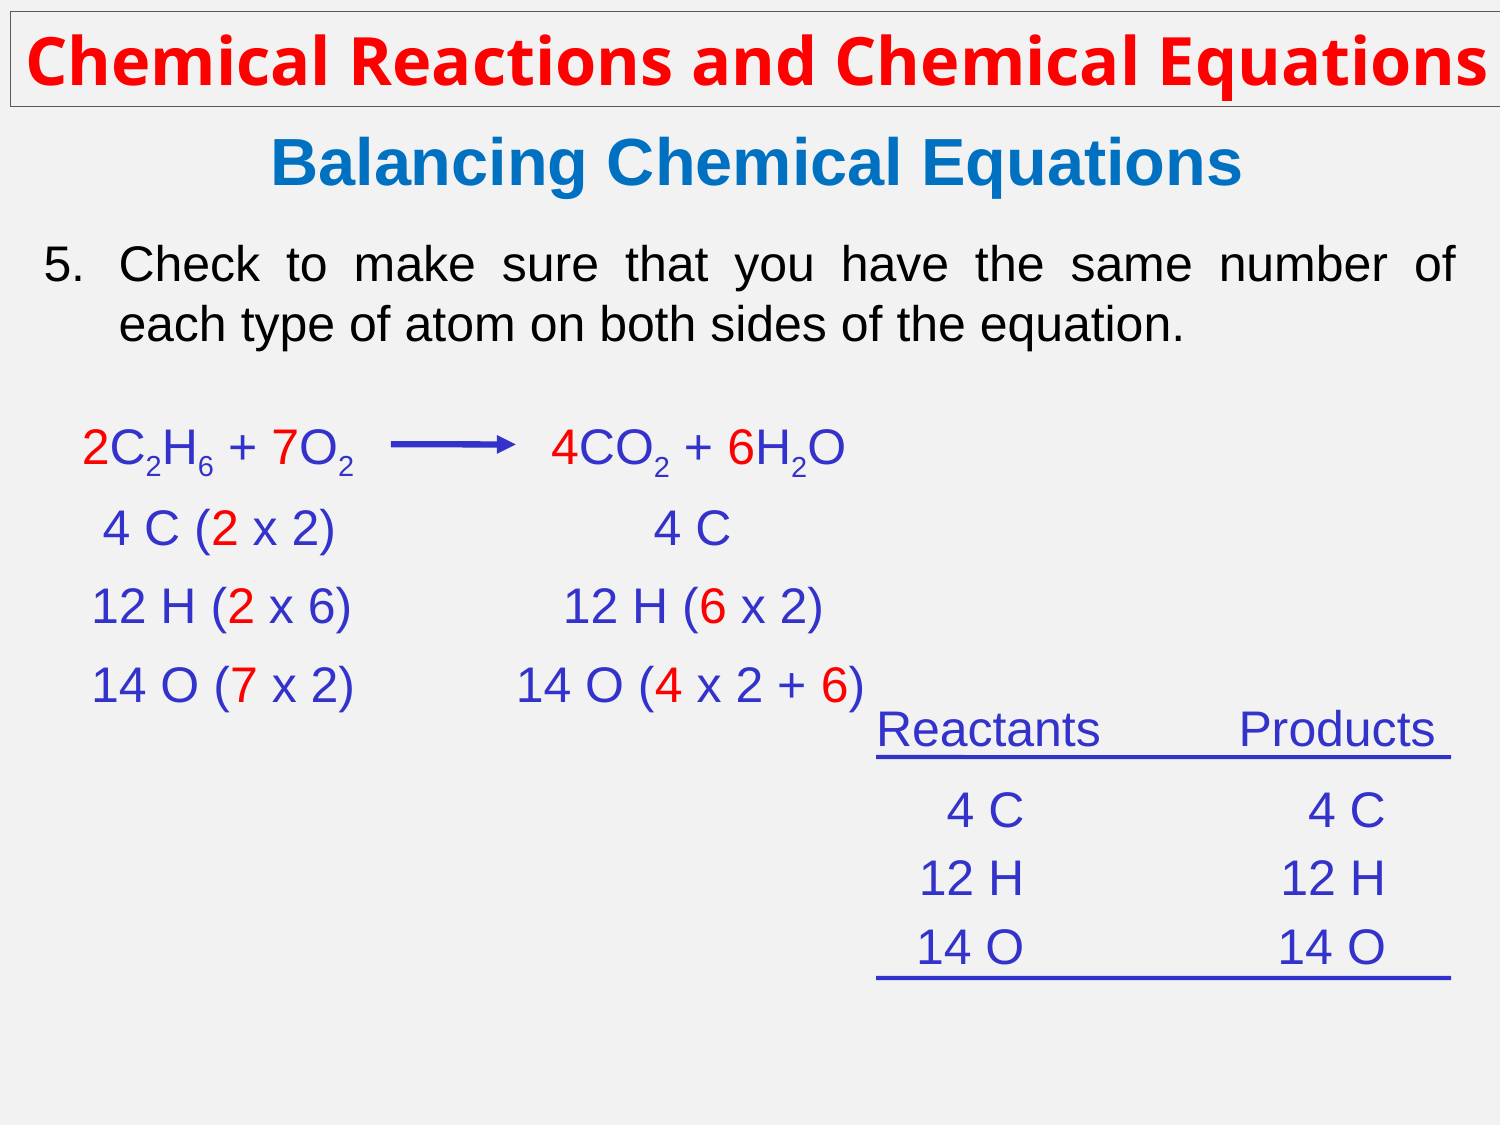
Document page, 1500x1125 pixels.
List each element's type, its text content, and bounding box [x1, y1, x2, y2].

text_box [860, 688, 1452, 983]
text_box Check to make sure that you have the same number of each type of atom on both sides of the equation. [28, 224, 1472, 359]
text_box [76, 644, 880, 720]
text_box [63, 406, 864, 483]
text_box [87, 488, 747, 564]
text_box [76, 566, 840, 642]
text_box Balancing Chemical Equations [225, 102, 1290, 215]
text_box Chemical Reactions and Chemical Equations [10, 11, 1500, 107]
